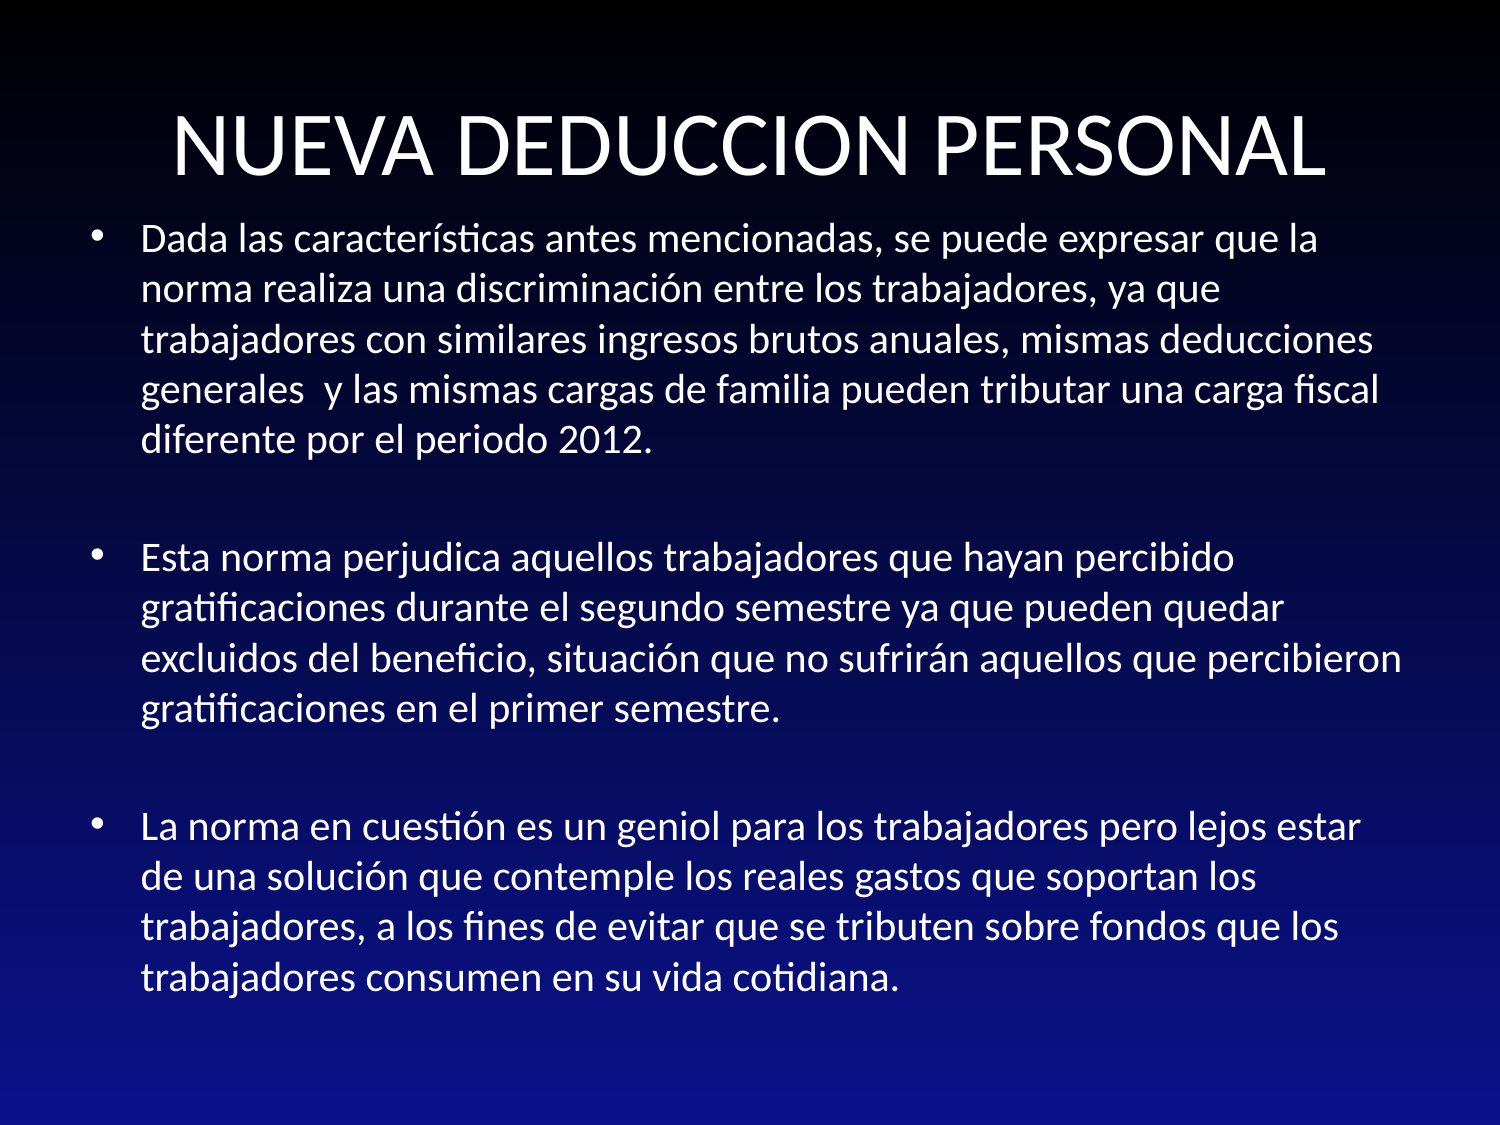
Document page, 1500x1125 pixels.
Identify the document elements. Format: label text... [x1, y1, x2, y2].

title NUEVA DEDUCCION PERSONAL [74, 44, 1426, 202]
list Dada las características antes mencionadas, se puede expresar que la norma realiza una discriminación entre los trabajadores, ya que trabajadores con similares ingresos brutos anuales, mismas deducciones generales y las mismas cargas de familia pueden tributar una carga fiscal diferente por el periodo 2012. Esta norma perjudica aquellos trabajadores que hayan percibido gratificaciones durante el segundo semestre ya que pueden quedar excluidos del beneficio, situación que no sufrirán aquellos que percibieron gratificaciones en el primer semestre. La norma en cuestión es un geniol para los trabajadores pero lejos estar de una solución que contemple los reales gastos que soportan los trabajadores, a los fines de evitar que se tributen sobre fondos que los trabajadores consumen en su vida cotidiana. [74, 202, 1426, 1012]
